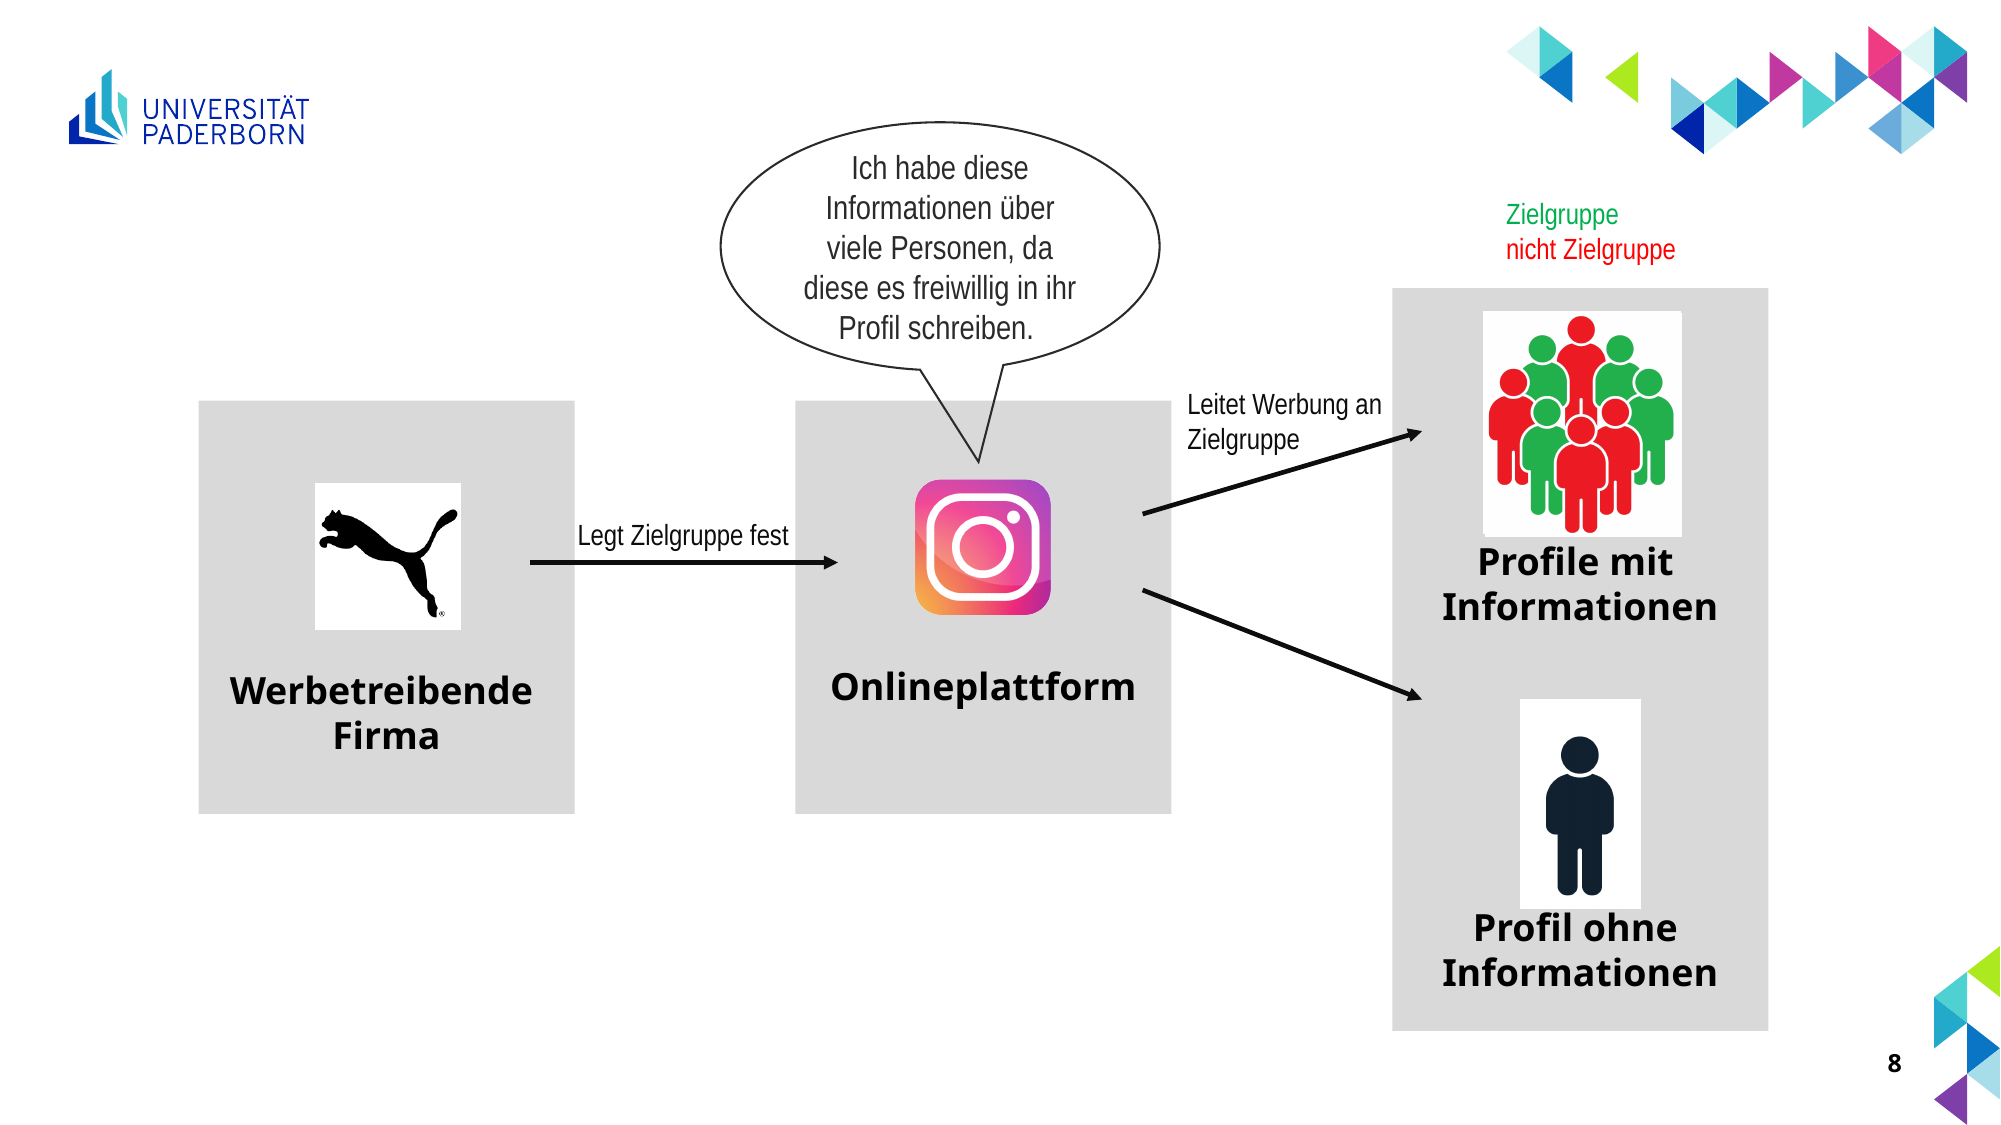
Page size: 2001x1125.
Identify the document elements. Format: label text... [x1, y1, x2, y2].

text_box Profile mit Informationen [1392, 530, 1769, 635]
text_box [794, 400, 1173, 815]
text_box Leitet Werbung an Zielgruppe [1172, 377, 1472, 463]
picture [315, 483, 461, 630]
picture [1483, 311, 1682, 537]
slide_number 8 [1819, 1052, 1902, 1083]
text_box Werbetreibende Firma [198, 659, 575, 765]
text_box Onlineplattform [795, 656, 1172, 716]
text_box Legt Zielgruppe fest [562, 508, 862, 559]
text_box Zielgruppe nicht Zielgruppe [1491, 187, 1692, 273]
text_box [1142, 590, 1423, 700]
text_box [1391, 287, 1769, 590]
text_box [1391, 635, 1769, 1032]
text_box Ich habe diese Informationen über viele Personen, da diese es freiwillig in ihr Profil schreiben. [720, 122, 1160, 462]
picture [1520, 699, 1641, 909]
picture [912, 476, 1055, 626]
text_box [198, 400, 576, 815]
text_box Profil ohne Informationen [1392, 896, 1769, 1002]
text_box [1142, 431, 1423, 514]
